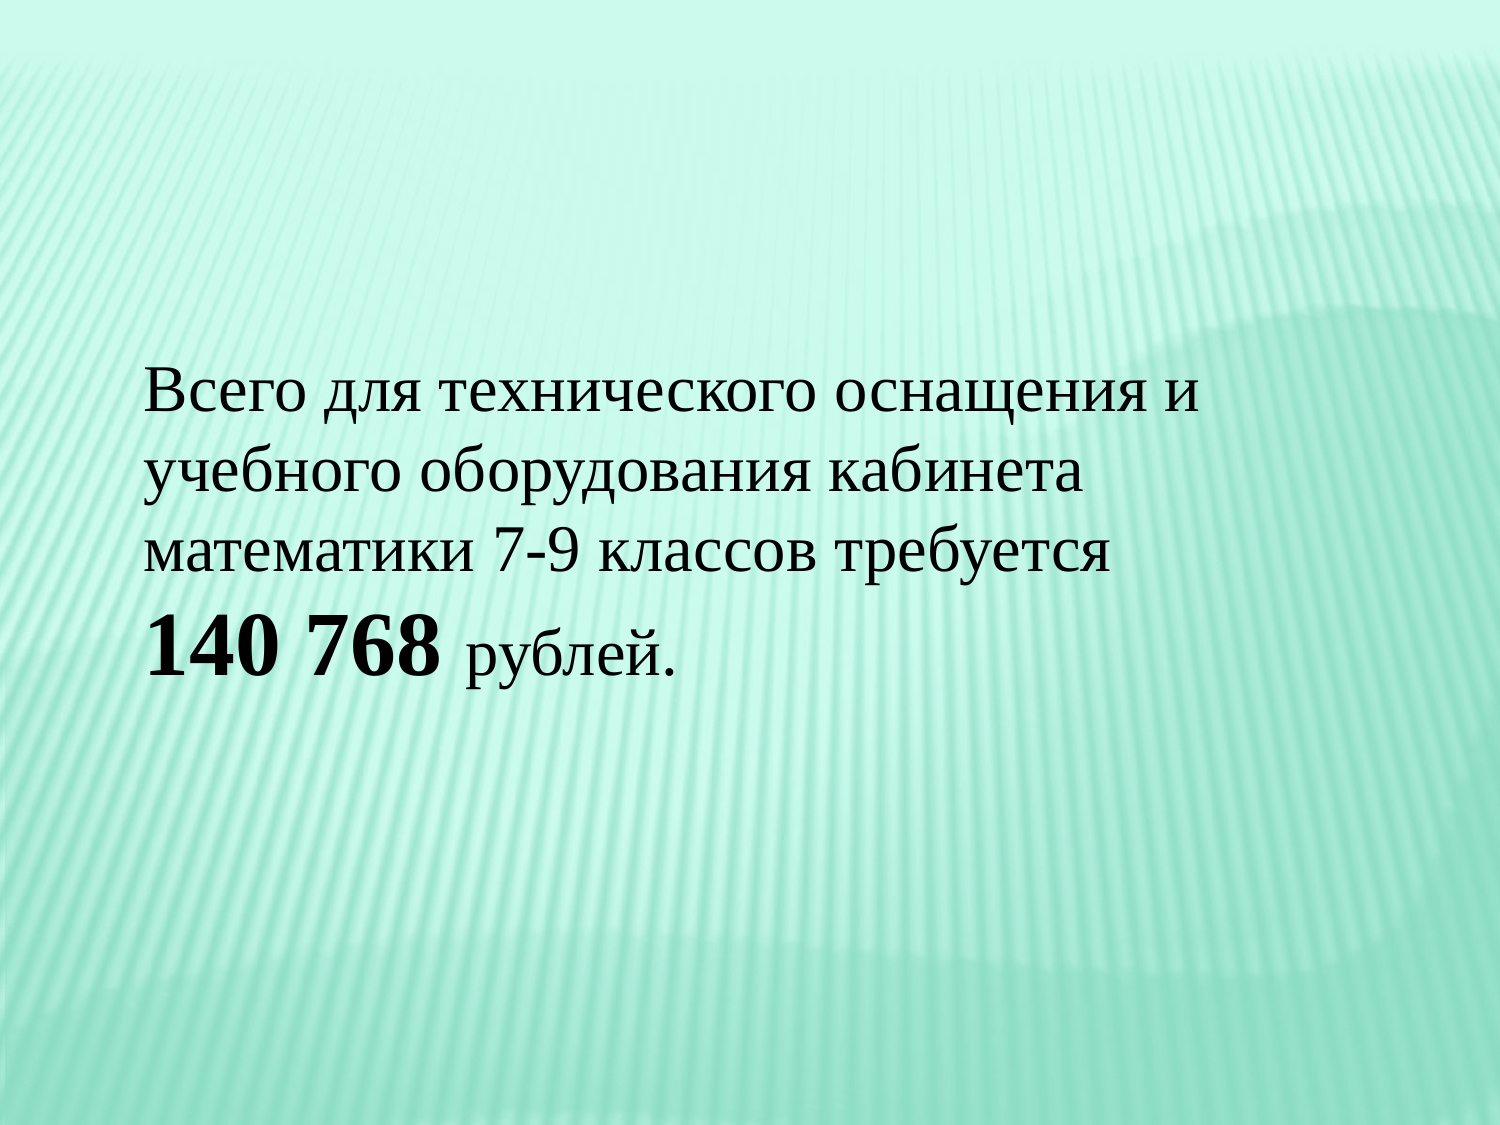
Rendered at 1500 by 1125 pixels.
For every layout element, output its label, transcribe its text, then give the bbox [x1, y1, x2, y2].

text_box Всего для технического оснащения и учебного оборудования кабинета математики 7-9 классов требуется 140 768 рублей. [128, 336, 1371, 747]
